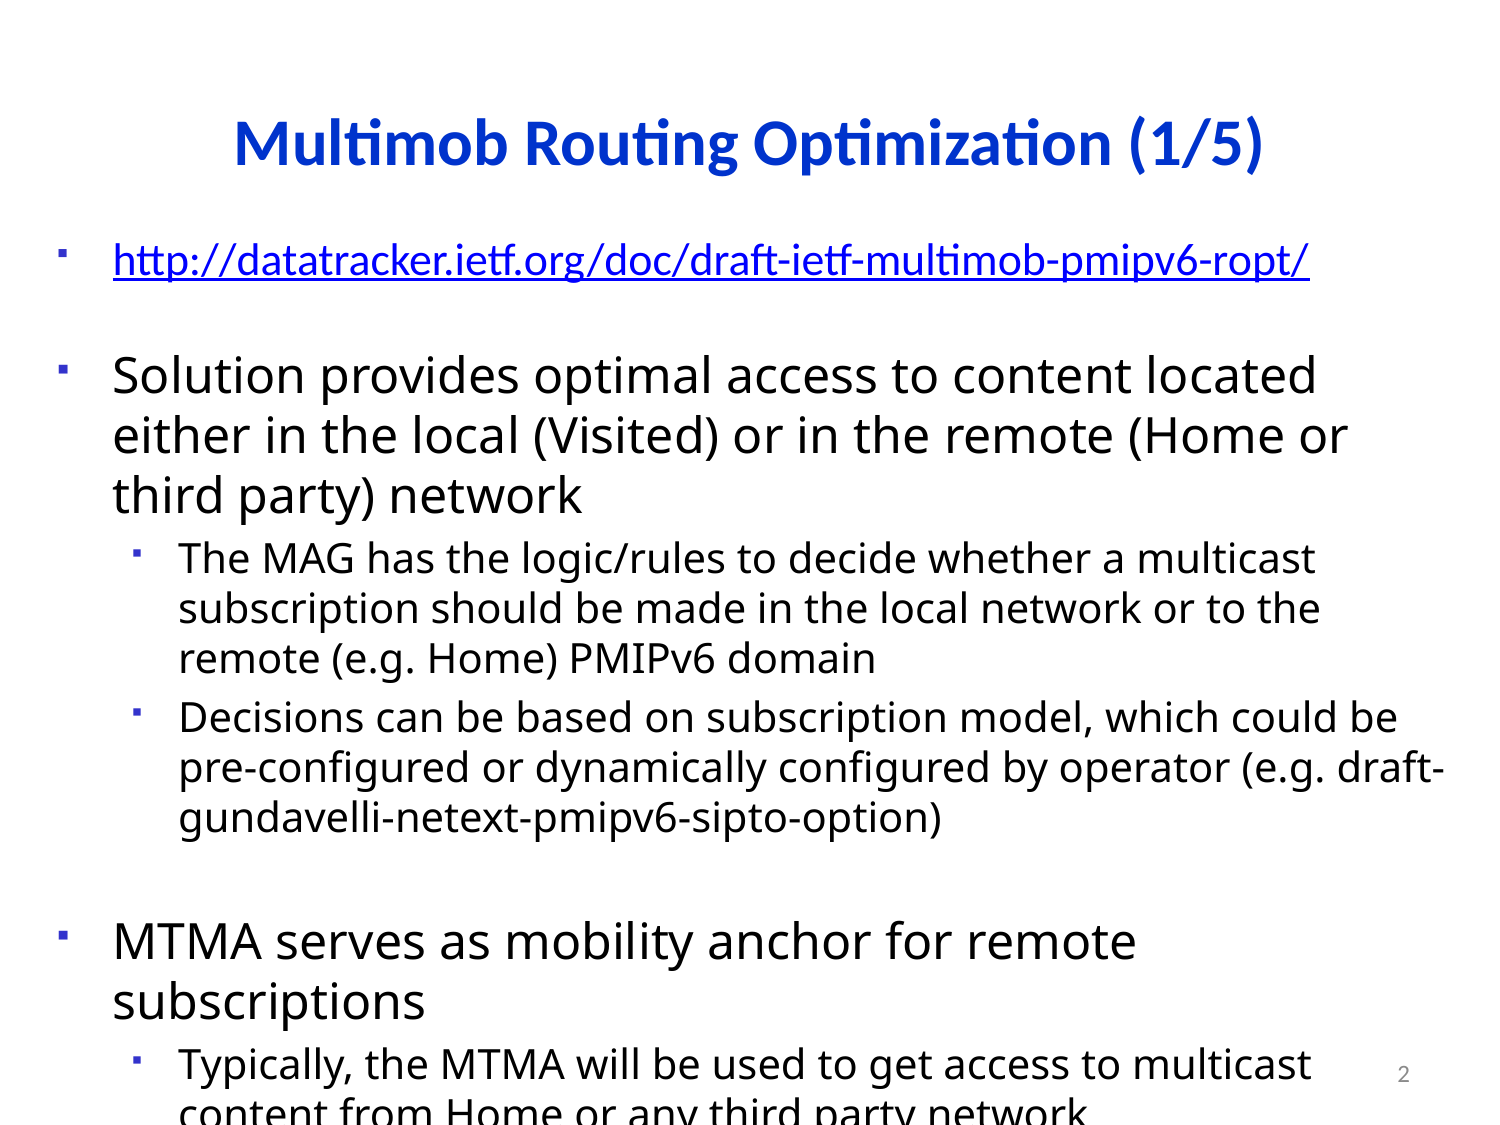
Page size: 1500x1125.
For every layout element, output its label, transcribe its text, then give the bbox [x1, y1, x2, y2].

slide_number 2 [1074, 1042, 1425, 1103]
title Multimob Routing Optimization (1/5) [74, 44, 1426, 221]
list http://datatracker.ietf.org/doc/draft-ietf-multimob-pmipv6-ropt/ Solution provides optimal access to content located either in the local (Visited) or in the remote (Home or third party) network The MAG has the logic/rules to decide whether a multicast subscription should be made in the local network or to the remote (e.g. Home) PMIPv6 domain Decisions can be based on subscription model, which could be pre-configured or dynamically configured by operator (e.g. draft-gundavelli-netext-pmipv6-sipto-option) MTMA serves as mobility anchor for remote subscriptions Typically, the MTMA will be used to get access to multicast content from Home or any third party network [40, 221, 1467, 965]
